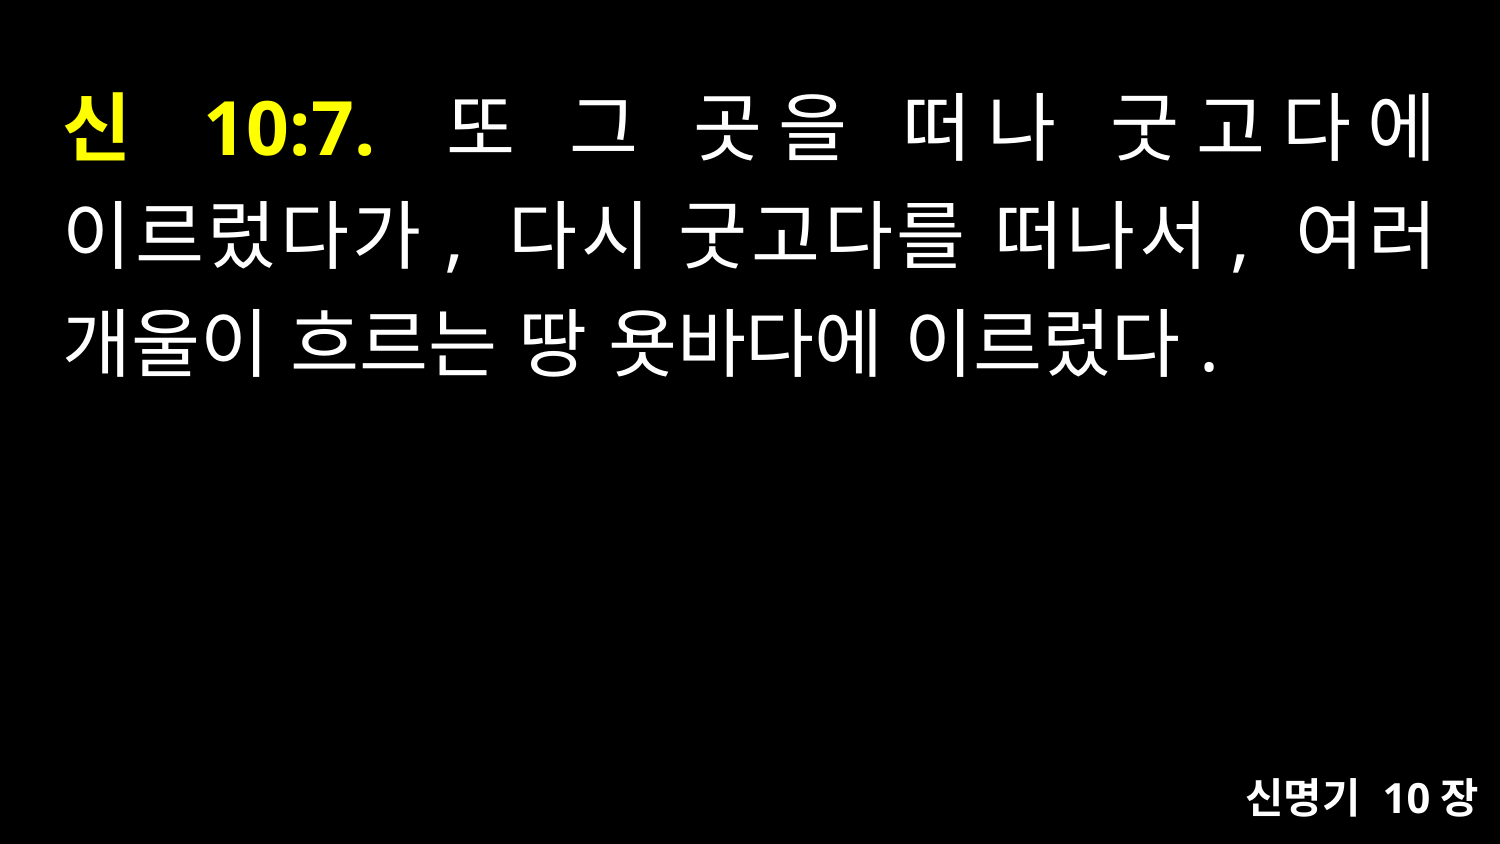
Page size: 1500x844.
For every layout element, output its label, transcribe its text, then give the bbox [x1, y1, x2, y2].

title 신 10:7. 또 그 곳을 떠나 굿고다에 이르렀다가, 다시 굿고다를 떠나서, 여러 개울이 흐르는 땅 욧바다에 이르렀다. [0, 0, 1500, 844]
subtitle 신명기 10장 [916, 770, 1500, 844]
